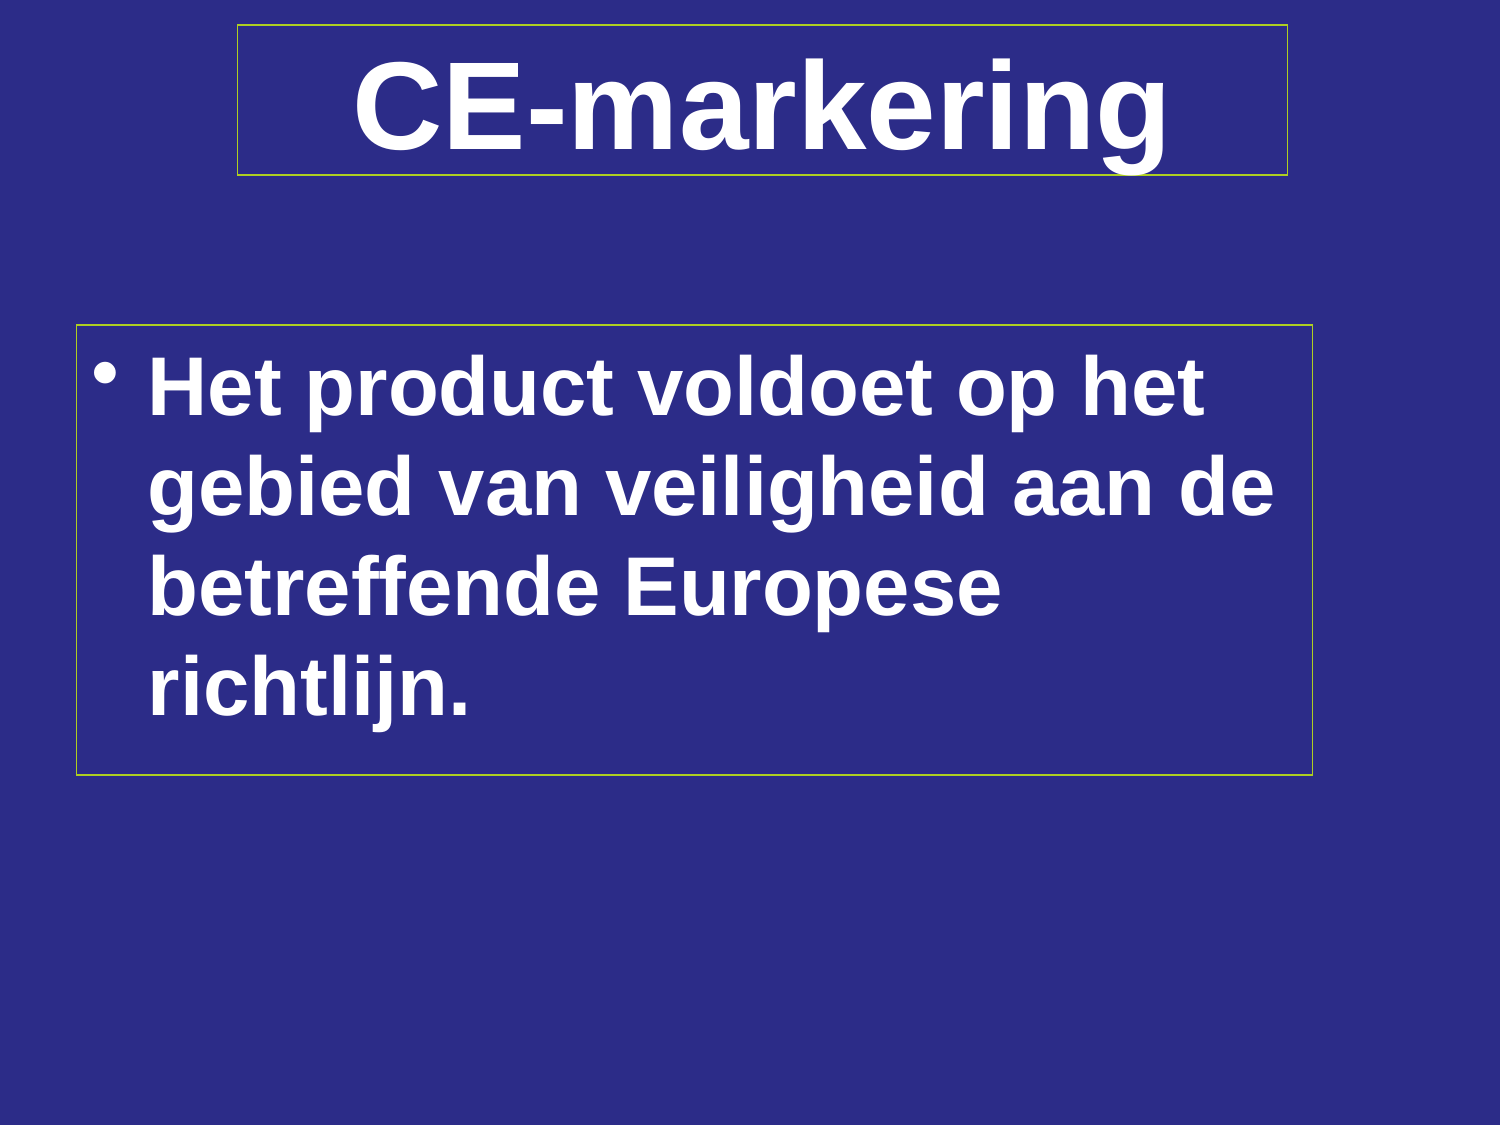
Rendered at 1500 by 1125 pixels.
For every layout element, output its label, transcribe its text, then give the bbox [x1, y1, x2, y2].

title CE-markering [237, 24, 1288, 176]
list Het product voldoet op het gebied van veiligheid aan de betreffende Europese richtlijn. [76, 324, 1313, 776]
